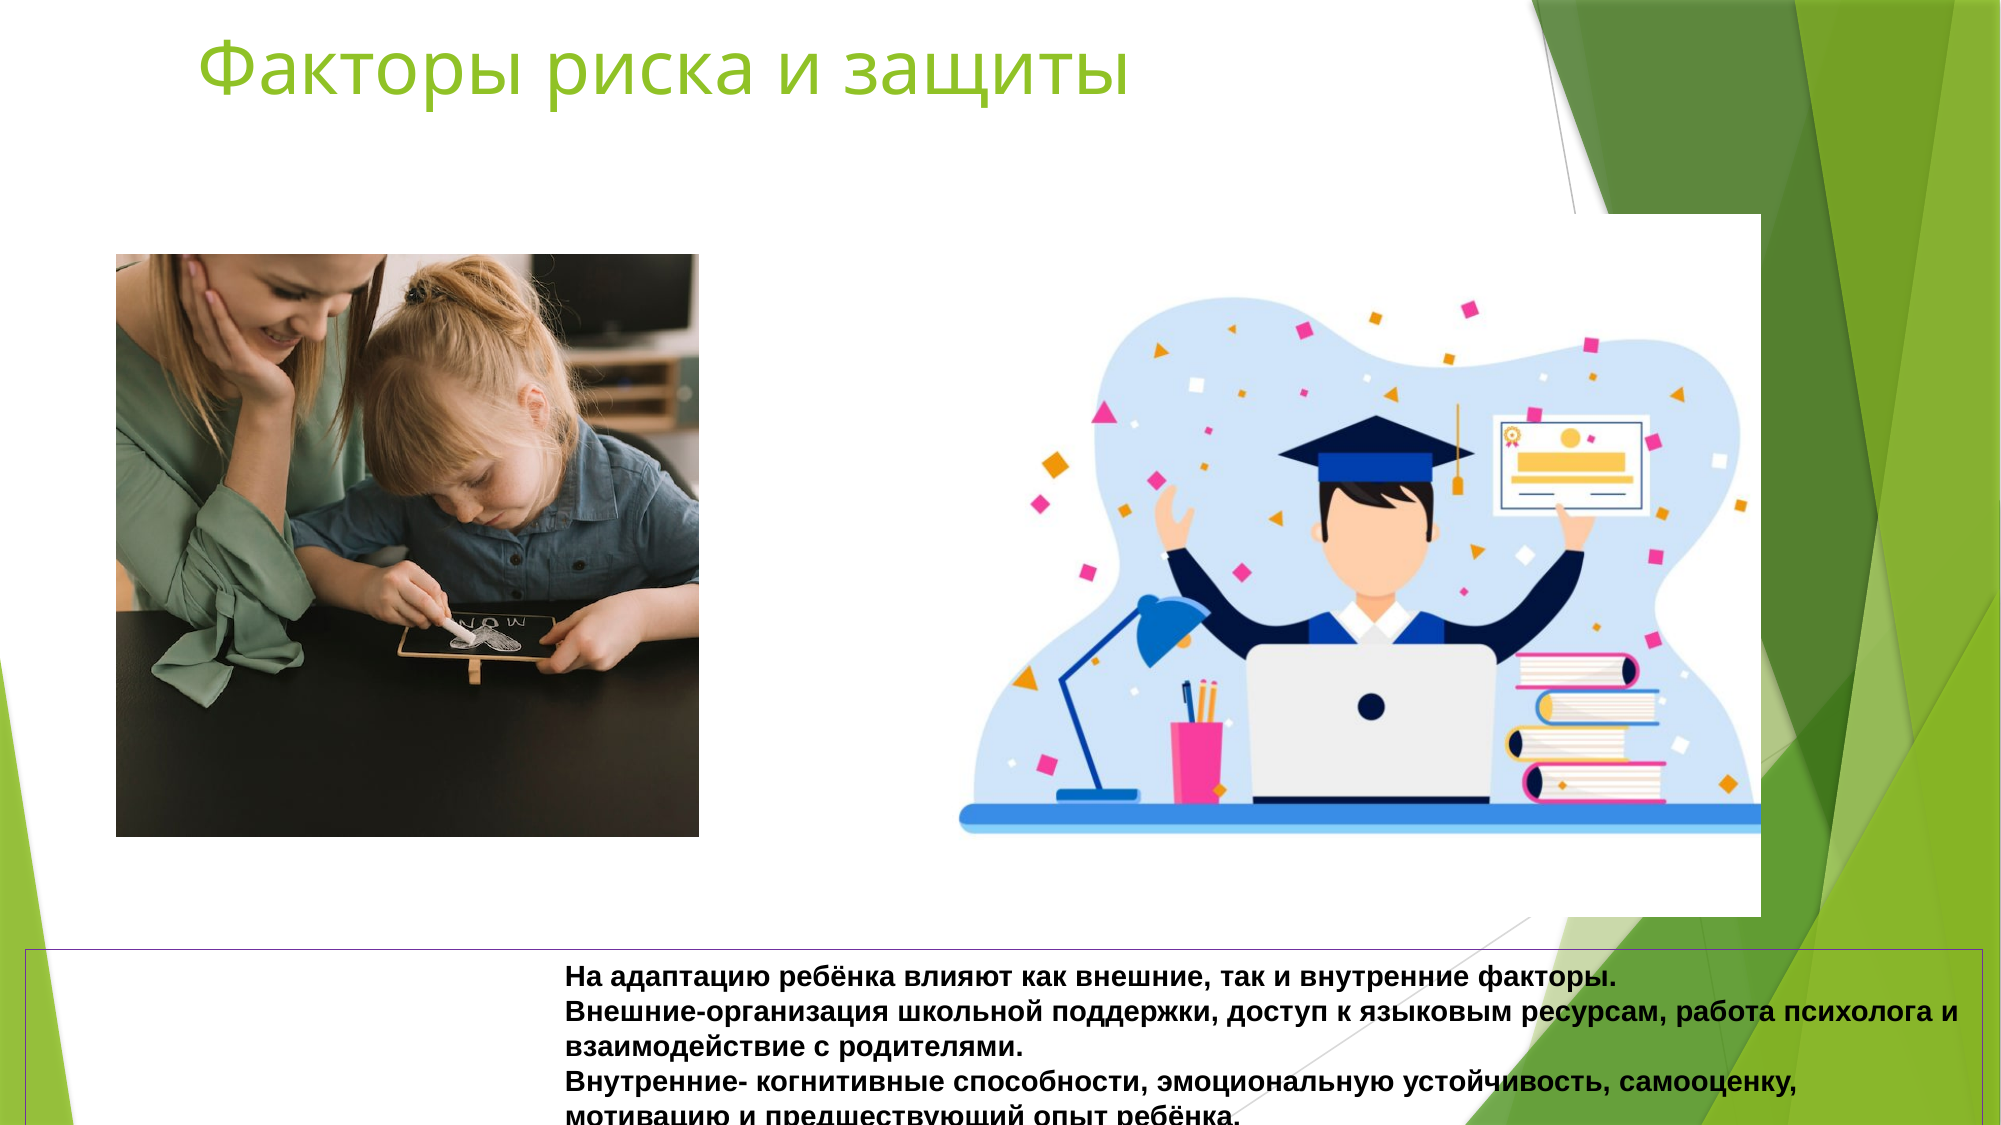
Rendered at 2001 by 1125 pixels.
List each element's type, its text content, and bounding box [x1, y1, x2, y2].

picture [951, 213, 1762, 917]
title Факторы риска и защиты [46, 11, 1285, 230]
text_box На адаптацию ребёнка влияют как внешние, так и внутренние факторы. Внешние-организация школьной поддержки, доступ к языковым ресурсам, работа психолога и взаимодействие с родителями. Внутренние- когнитивные способности, эмоциональную устойчивость, самооценку, мотивацию и предшествующий опыт ребёнка. [25, 949, 1983, 1125]
picture [115, 254, 699, 838]
